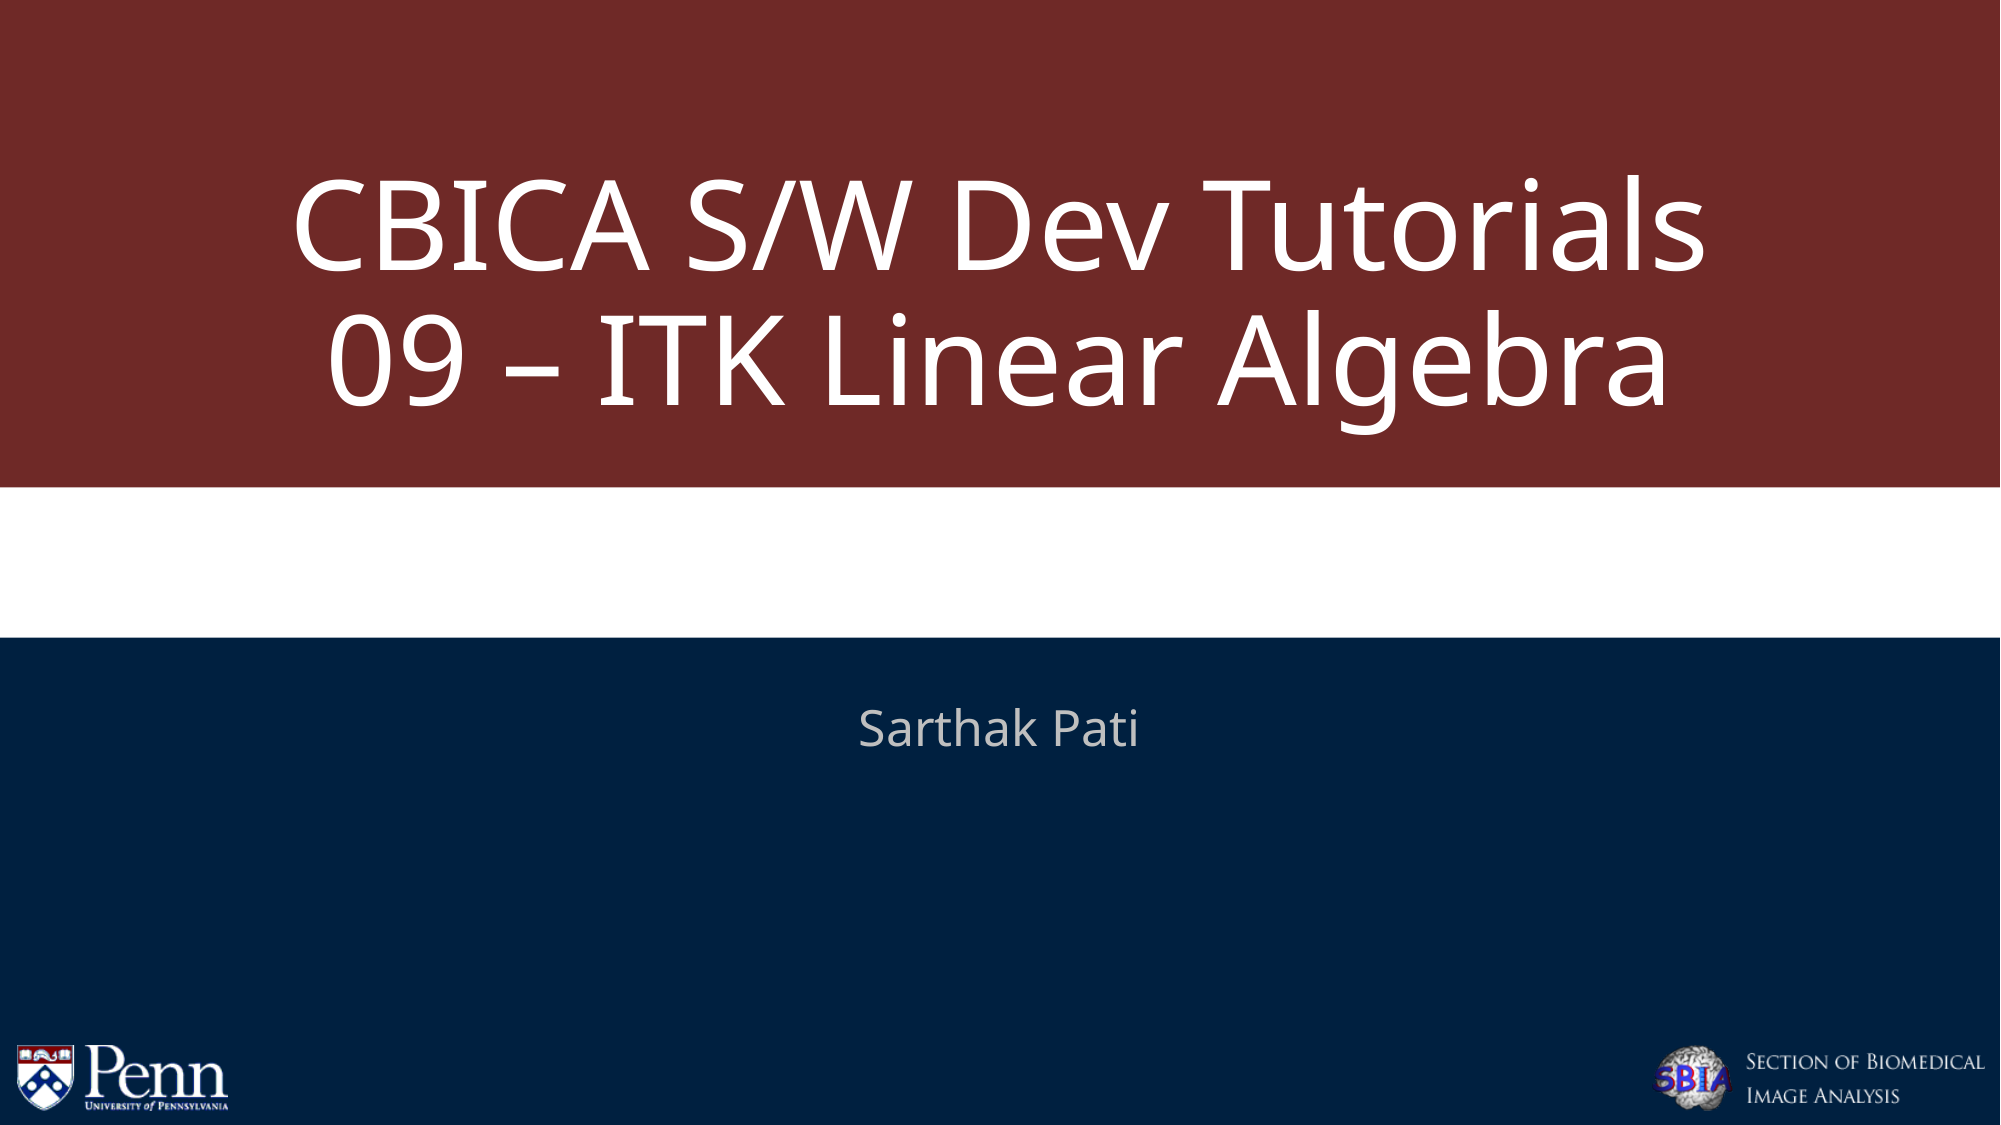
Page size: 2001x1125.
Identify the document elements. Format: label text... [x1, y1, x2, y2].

subtitle Sarthak Pati [249, 696, 1750, 968]
title CBICA S/W Dev Tutorials 09 – ITK Linear Algebra [249, 48, 1750, 440]
picture [17, 1045, 228, 1111]
picture [1652, 1044, 1985, 1112]
